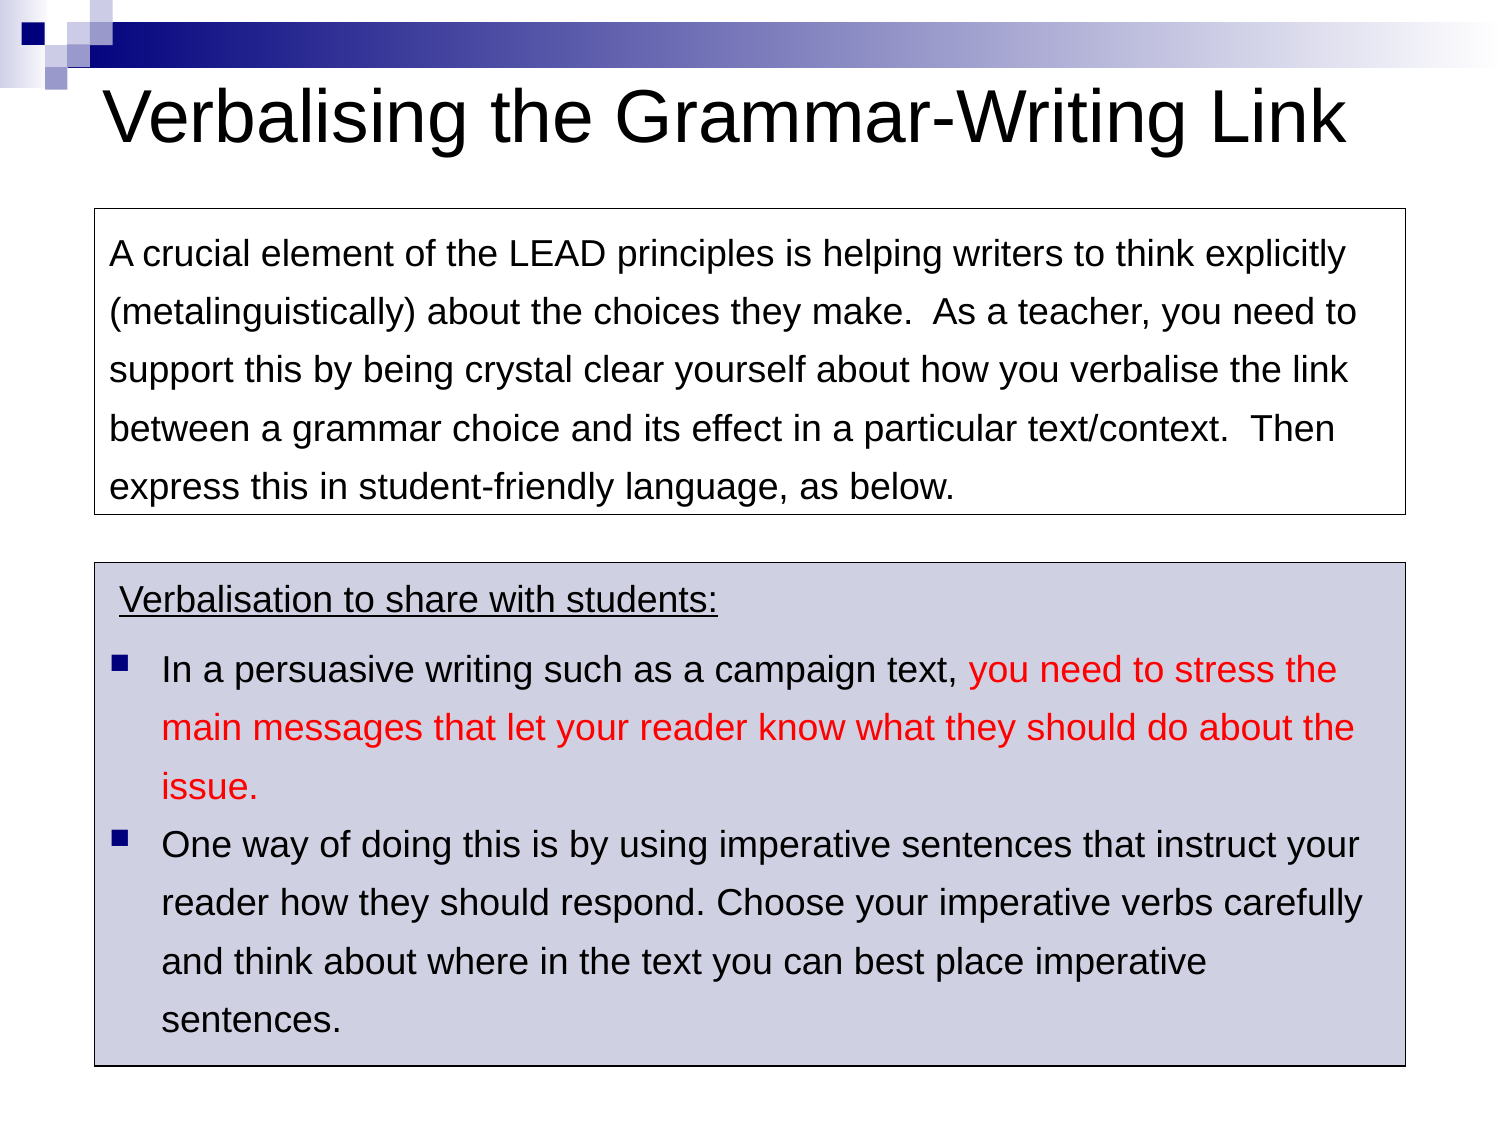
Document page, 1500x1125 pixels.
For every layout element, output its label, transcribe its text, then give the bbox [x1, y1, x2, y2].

list Verbalisation to share with students: In a persuasive writing such as a campaign text, you need to stress the main messages that let your reader know what they should do about the issue. One way of doing this is by using imperative sentences that instruct your reader how they should respond. Choose your imperative verbs carefully and think about where in the text you can best place imperative sentences. [94, 562, 1406, 1067]
title Verbalising the Grammar-Writing Link [86, 0, 1495, 226]
text_box A crucial element of the LEAD principles is helping writers to think explicitly (metalinguistically) about the choices they make. As a teacher, you need to support this by being crystal clear yourself about how you verbalise the link between a grammar choice and its effect in a particular text/context. Then express this in student-friendly language, as below. [94, 208, 1406, 515]
